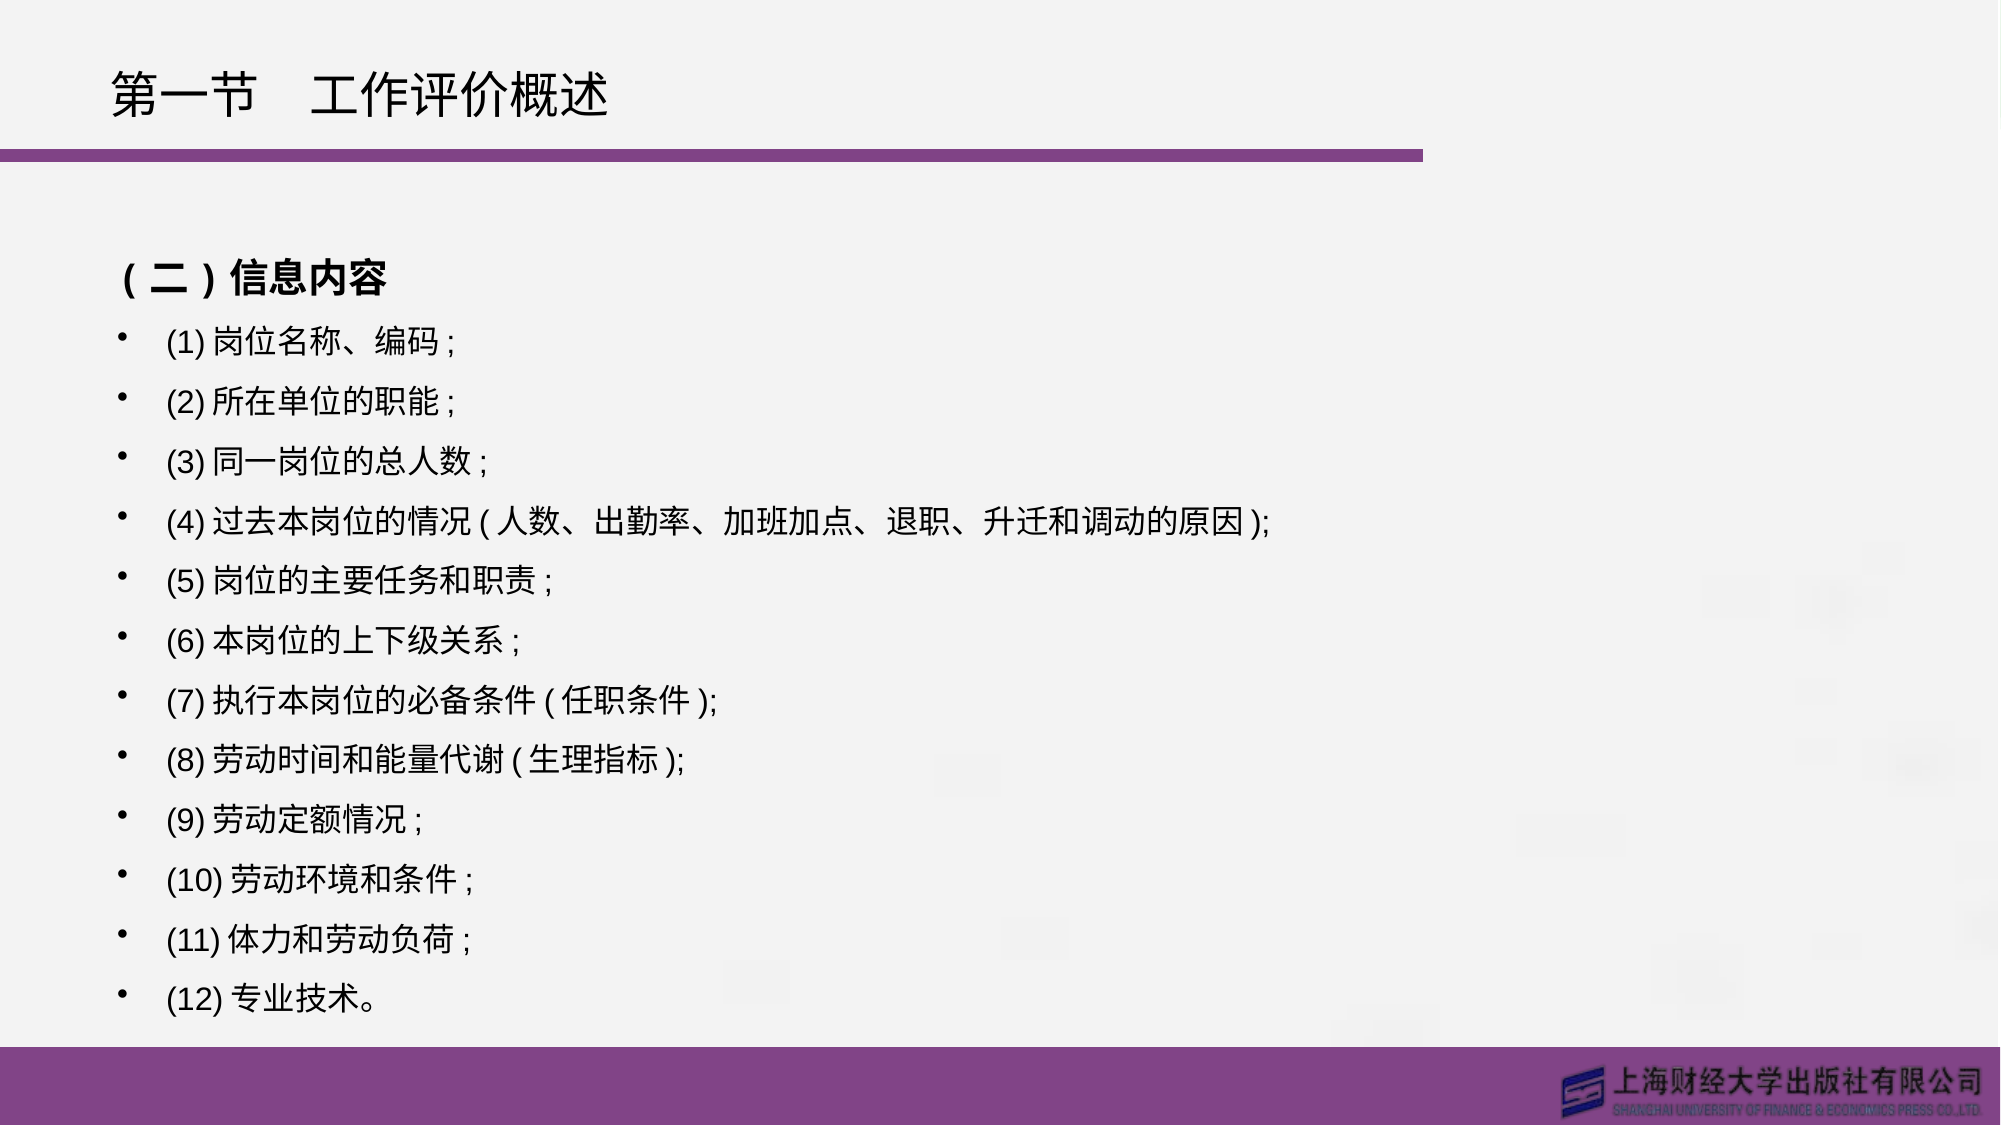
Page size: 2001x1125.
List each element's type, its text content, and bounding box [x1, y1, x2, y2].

title 第一节 工作评价概述 [94, 42, 1451, 146]
list (二)信息内容 (1)岗位名称、编码; (2)所在单位的职能; (3)同一岗位的总人数; (4)过去本岗位的情况(人数、出勤率、加班加点、退职、升迁和调动的原因); (5)岗位的主要任务和职责; (6)本岗位的上下级关系; (7)执行本岗位的必备条件(任职条件); (8)劳动时间和能量代谢(生理指标); (9)劳动定额情况; (10)劳动环境和条件; (11)体力和劳动负荷; (12)专业技术。 [102, 233, 1898, 1032]
picture [0, 0, 2001, 1125]
